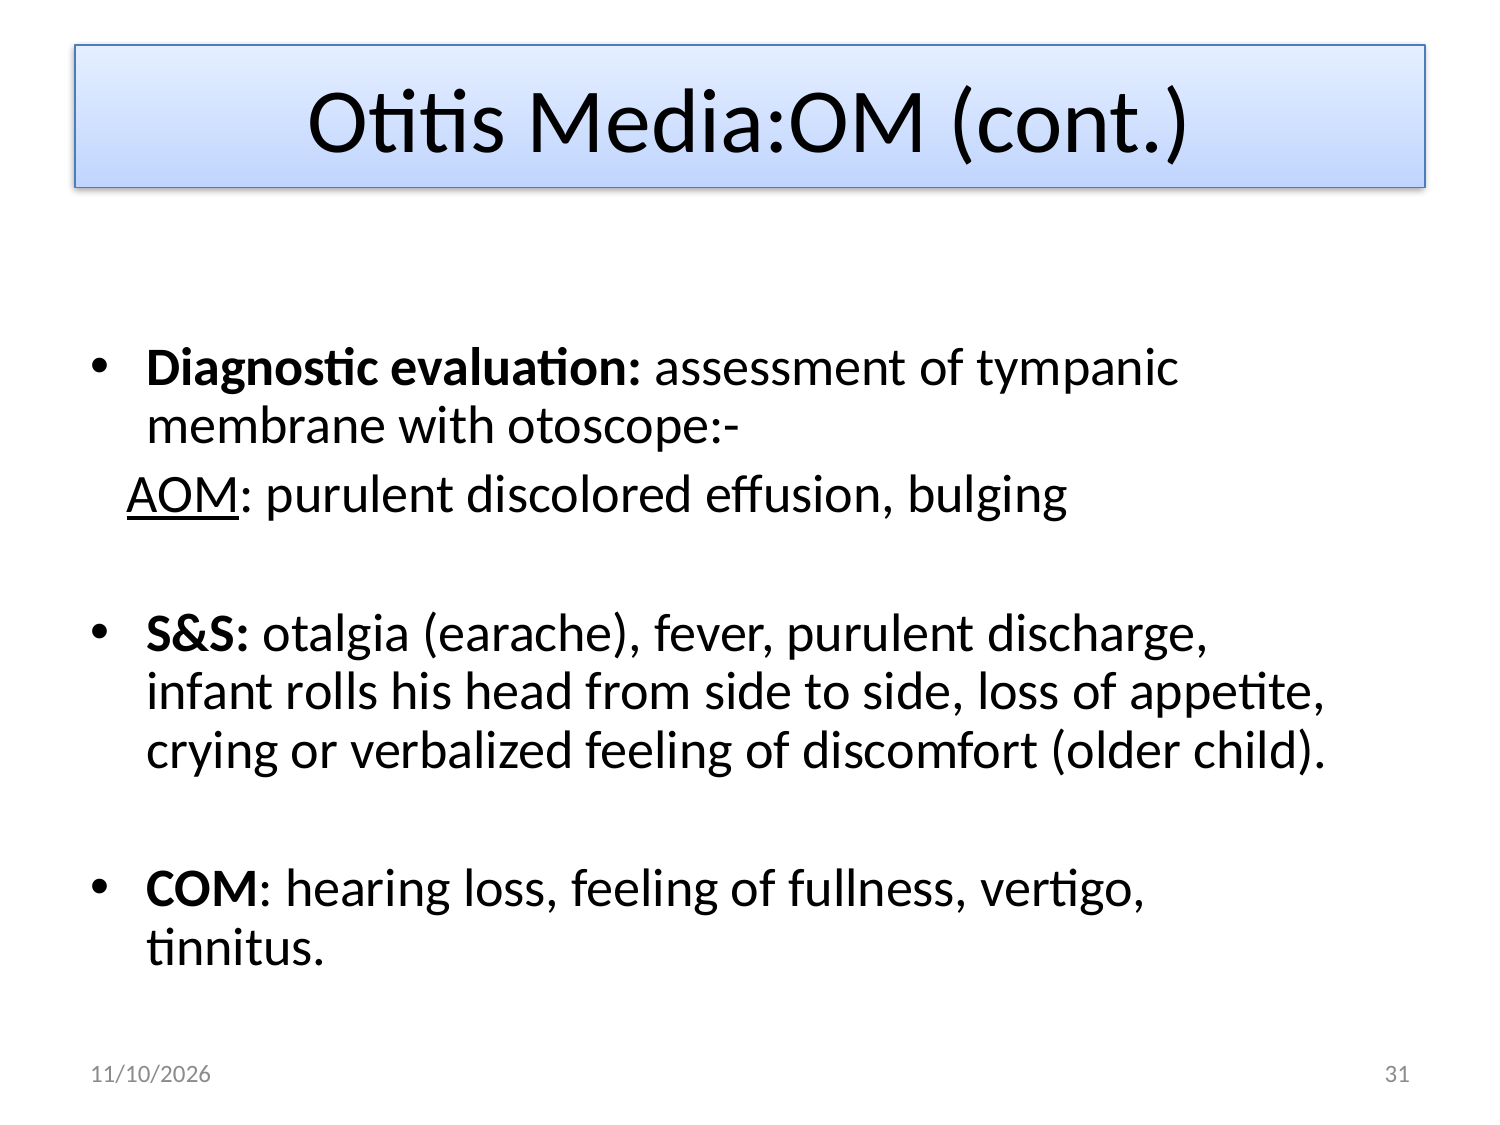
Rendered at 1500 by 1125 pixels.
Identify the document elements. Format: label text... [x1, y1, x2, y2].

list Diagnostic evaluation: assessment of tympanic membrane with otoscope:- AOM: purulent discolored effusion, bulging S&S: otalgia (earache), fever, purulent discharge, infant rolls his head from side to side, loss of appetite, crying or verbalized feeling of discomfort (older child). COM: hearing loss, feeling of fullness, vertigo, tinnitus. [75, 331, 1350, 1006]
title Otitis Media:OM (cont.) [74, 44, 1426, 188]
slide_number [75, 1042, 425, 1103]
slide_number 31 [1074, 1042, 1425, 1103]
